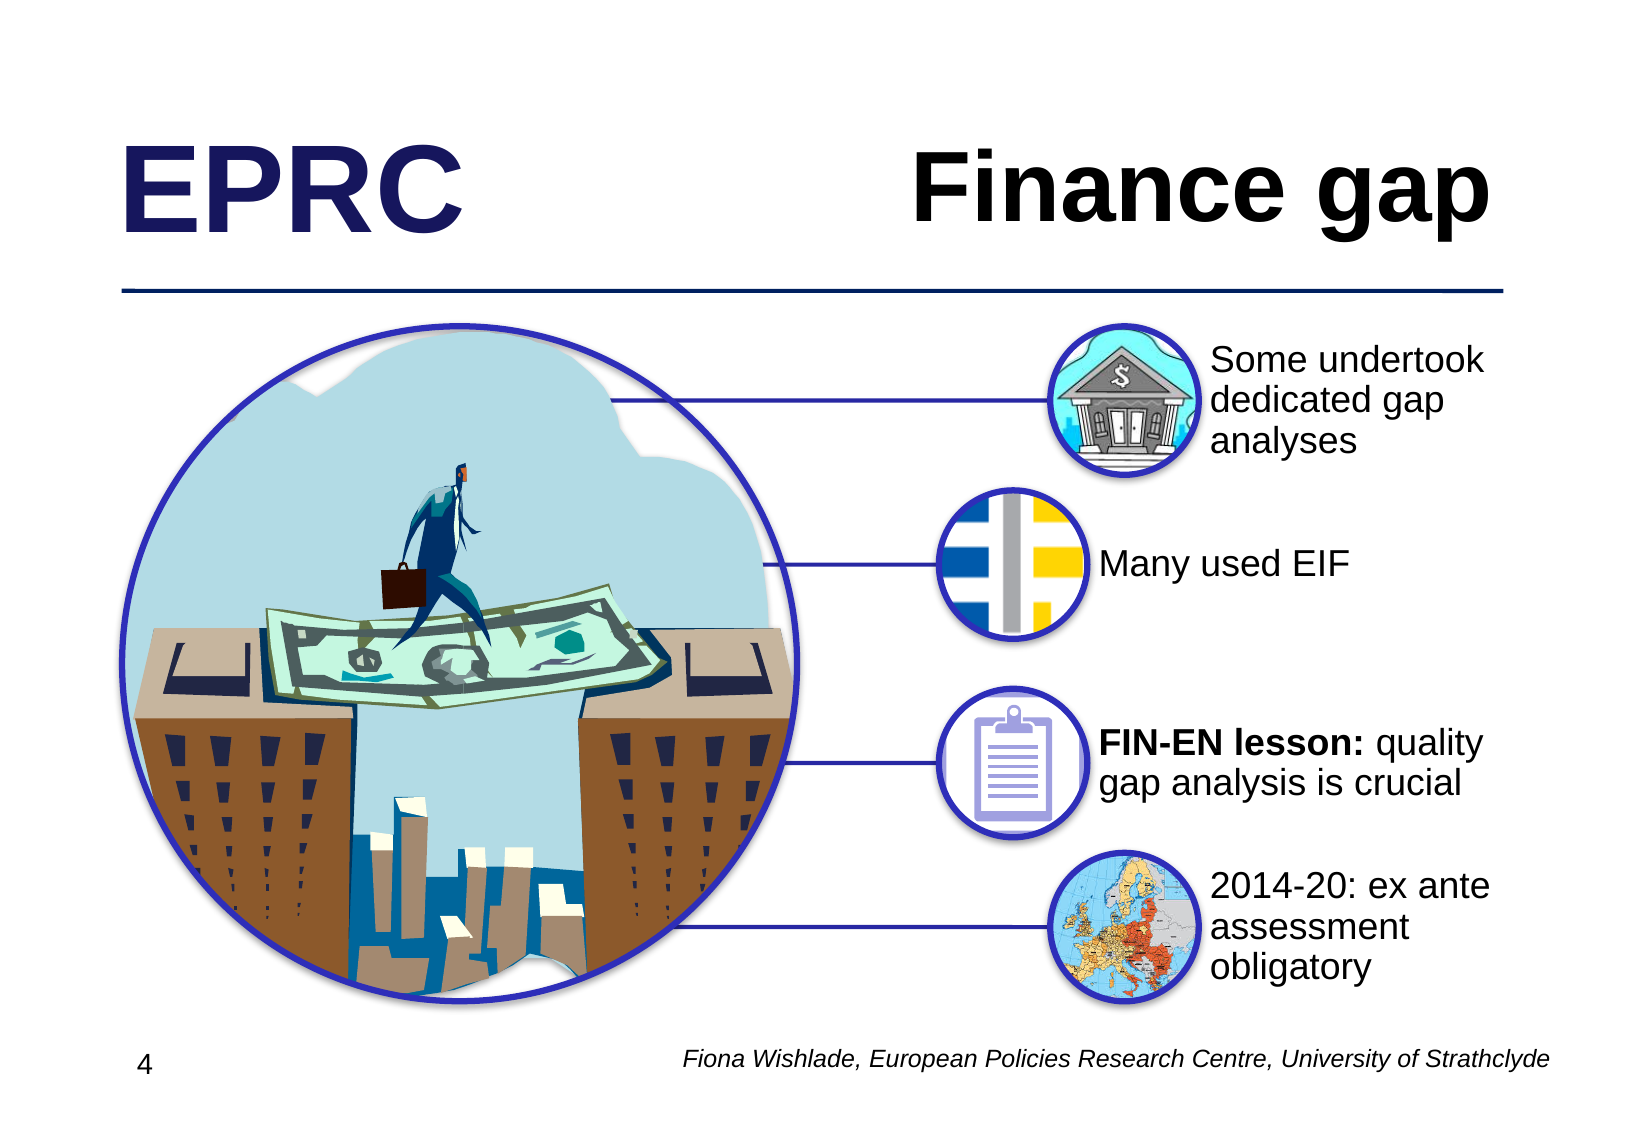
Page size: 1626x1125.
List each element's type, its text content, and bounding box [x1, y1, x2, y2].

footer Fiona Wishlade, European Policies Research Centre, University of Strathclyde [287, 1034, 1568, 1090]
text_box Finance gap [503, 113, 1508, 249]
slide_number 4 [121, 1037, 258, 1088]
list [121, 325, 1504, 1002]
